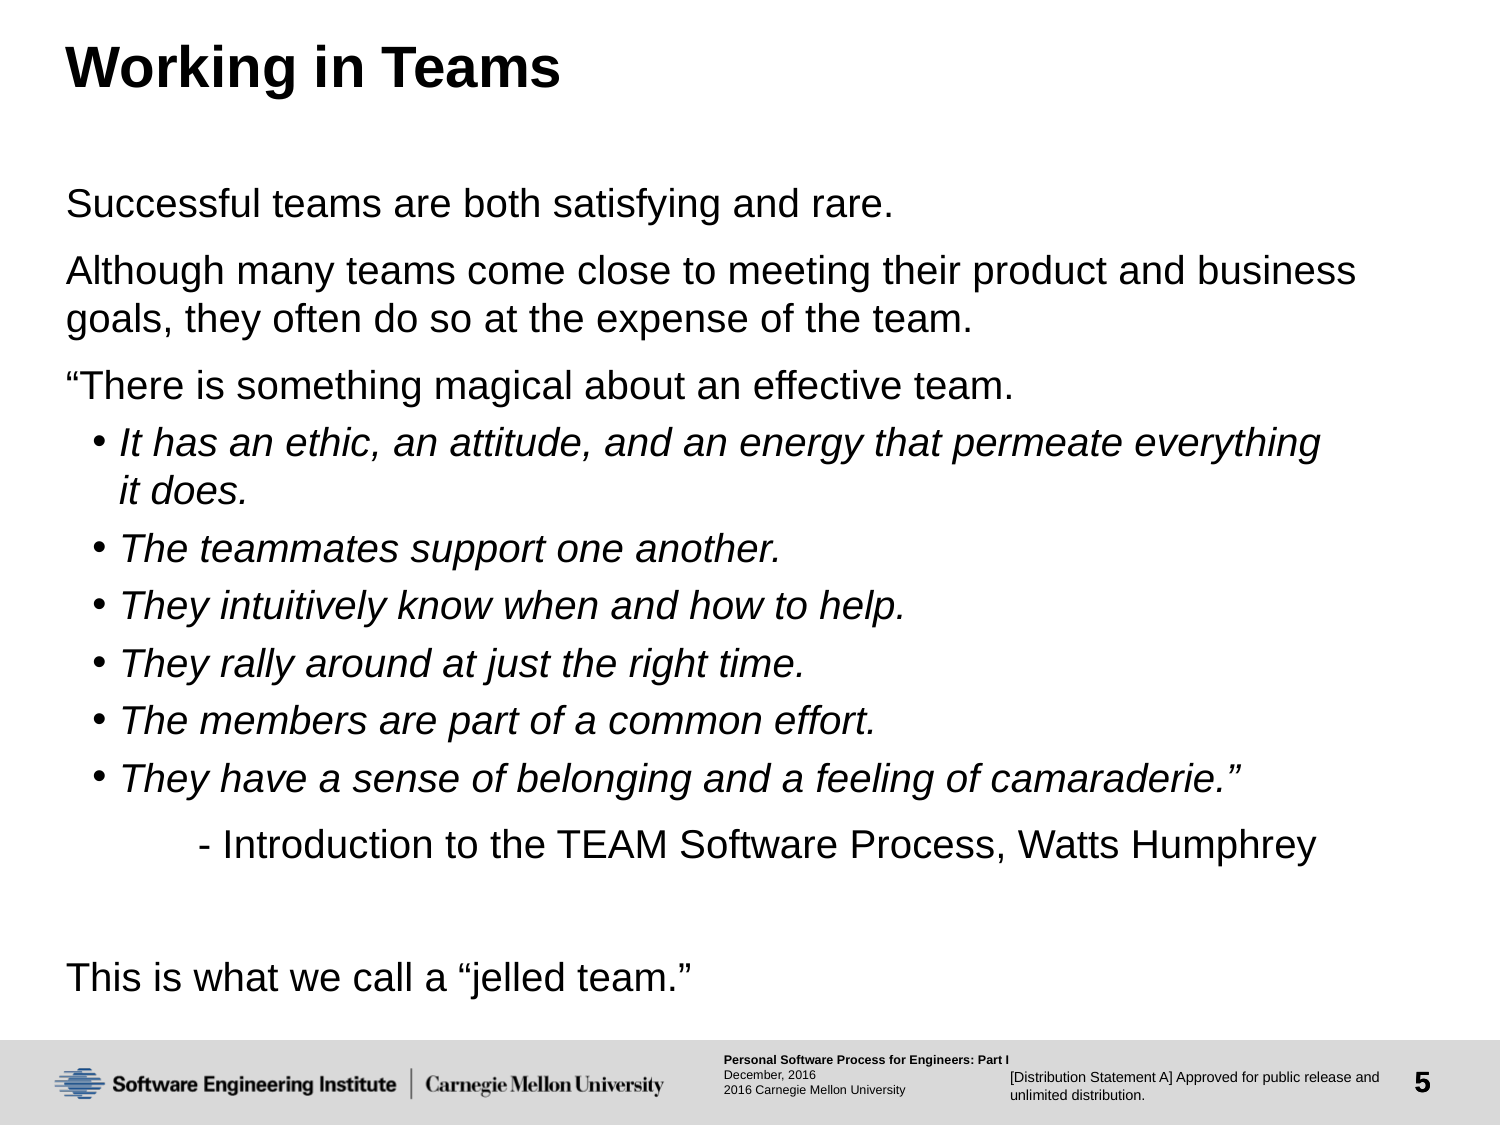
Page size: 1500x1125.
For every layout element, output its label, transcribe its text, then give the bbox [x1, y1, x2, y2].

title Working in Teams [65, 37, 1313, 148]
list Successful teams are both satisfying and rare. Although many teams come close to meeting their product and business goals, they often do so at the expense of the team. “There is something magical about an effective team. It has an ethic, an attitude, and an energy that permeate everything it does. The teammates support one another. They intuitively know when and how to help. They rally around at just the right time. The members are part of a common effort. They have a sense of belonging and a feeling of camaraderie.” - Introduction to the TEAM Software Process, Watts Humphrey This is what we call a “jelled team.” [65, 177, 1431, 1000]
picture [46, 1061, 673, 1104]
